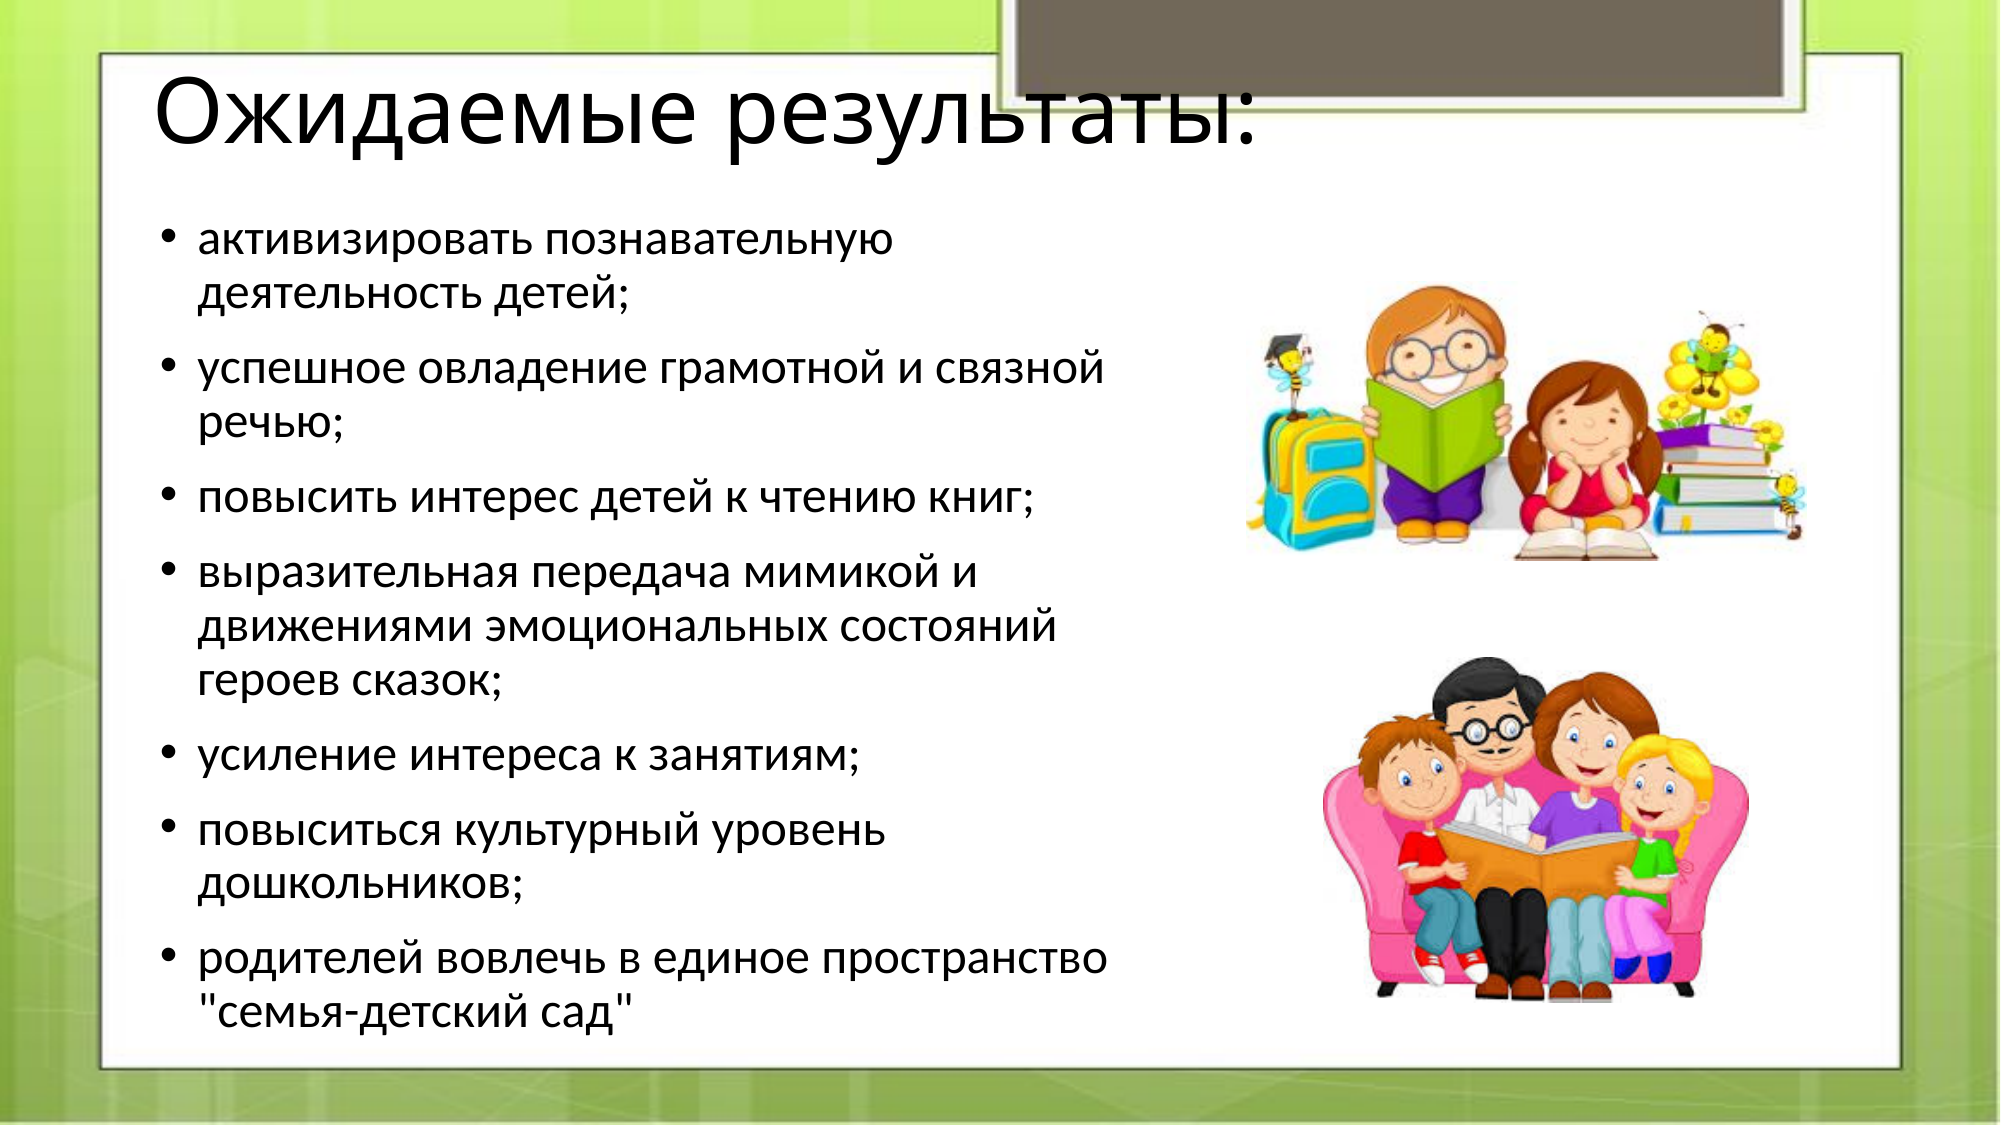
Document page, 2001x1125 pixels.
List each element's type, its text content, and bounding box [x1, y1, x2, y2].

list активизировать познавательную деятельность детей; успешное овладение грамотной и связной речью; повысить интерес детей к чтению книг; выразительная передача мимикой и движениями эмоциональных состояний героев сказок; усиление интереса к занятиям; повыситься культурный уровень дошкольников; родителей вовлечь в единое пространство "семья-детский сад" [144, 204, 1195, 1064]
title Ожидаемые результаты: [137, 59, 1863, 278]
picture [0, 0, 2001, 1125]
